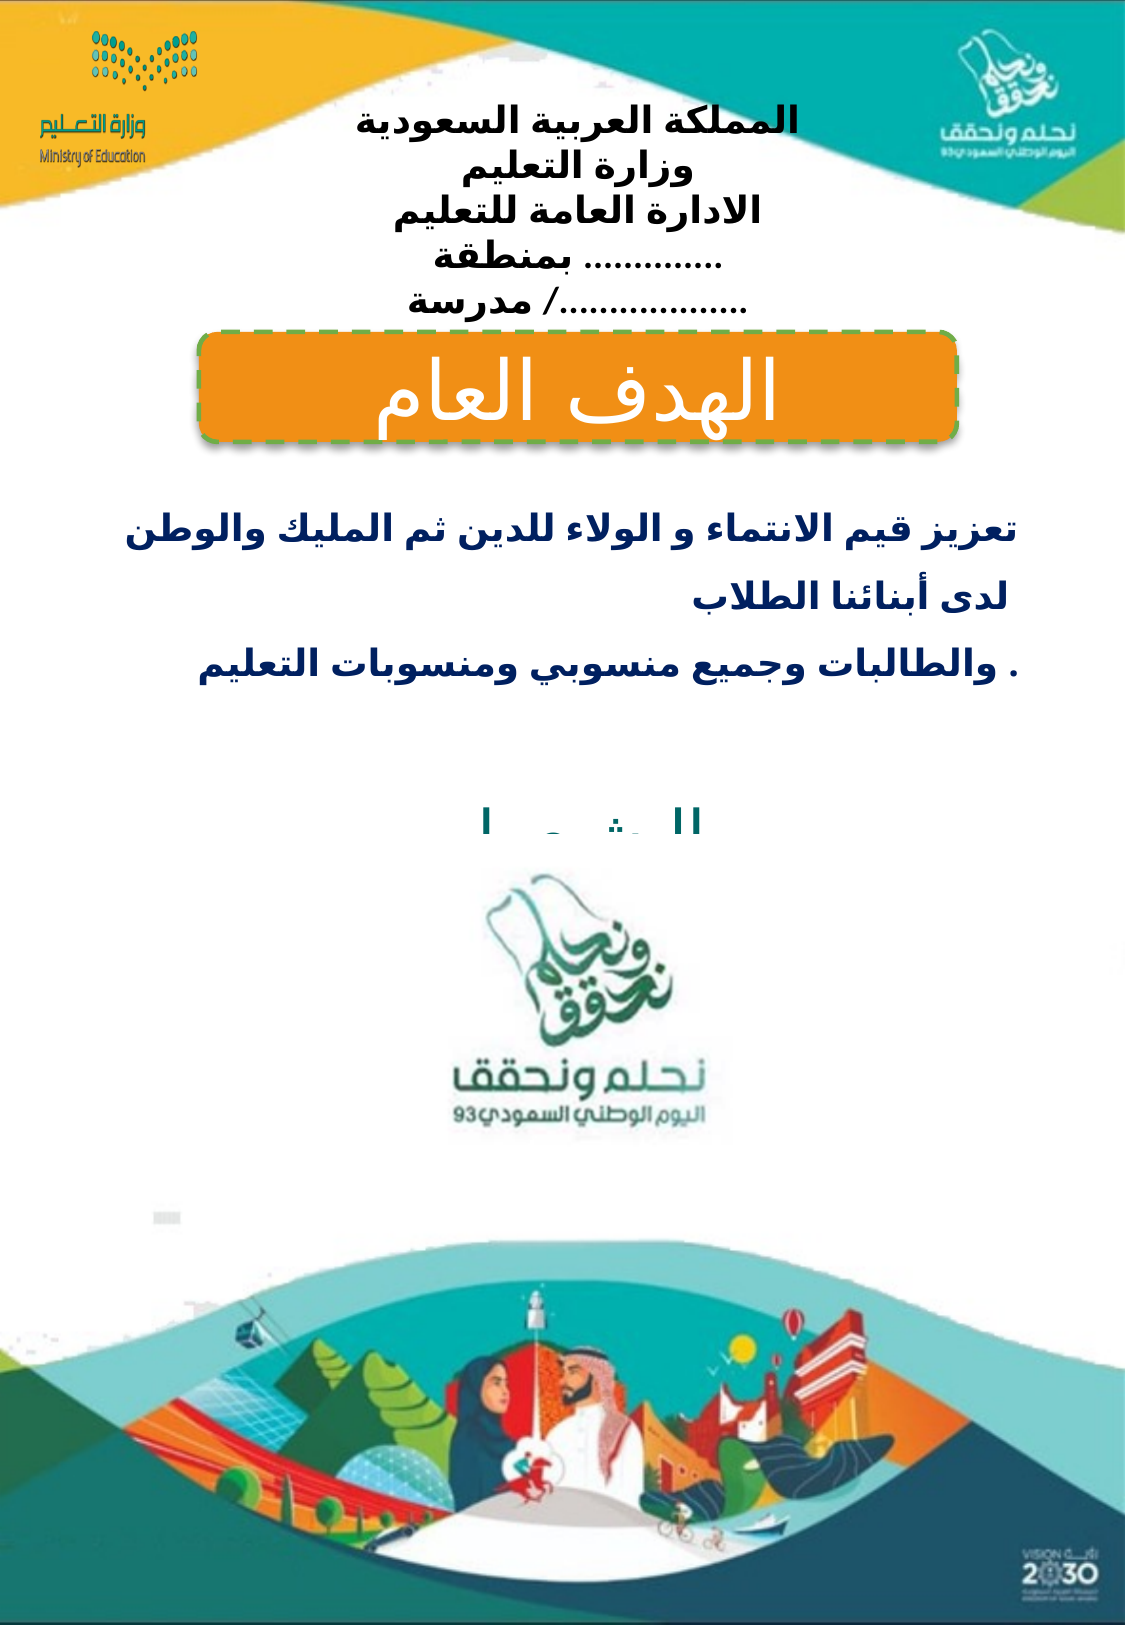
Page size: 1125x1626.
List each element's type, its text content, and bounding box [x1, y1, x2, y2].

picture [0, 0, 1125, 1625]
text_box المملكة العربية السعودية وزارة التعليم الادارة العامة للتعليم بمنطقة .............. مدرسة /................... [276, 84, 880, 332]
text_box تعزيز قيم الانتماء و الولاء للدين ثم المليك والوطن لدى أبنائنا الطلاب والطالبات وجميع منسوبي ومنسوبات التعليم . الـشـعــار [62, 467, 1069, 1179]
text_box الهدف العام [198, 331, 958, 443]
